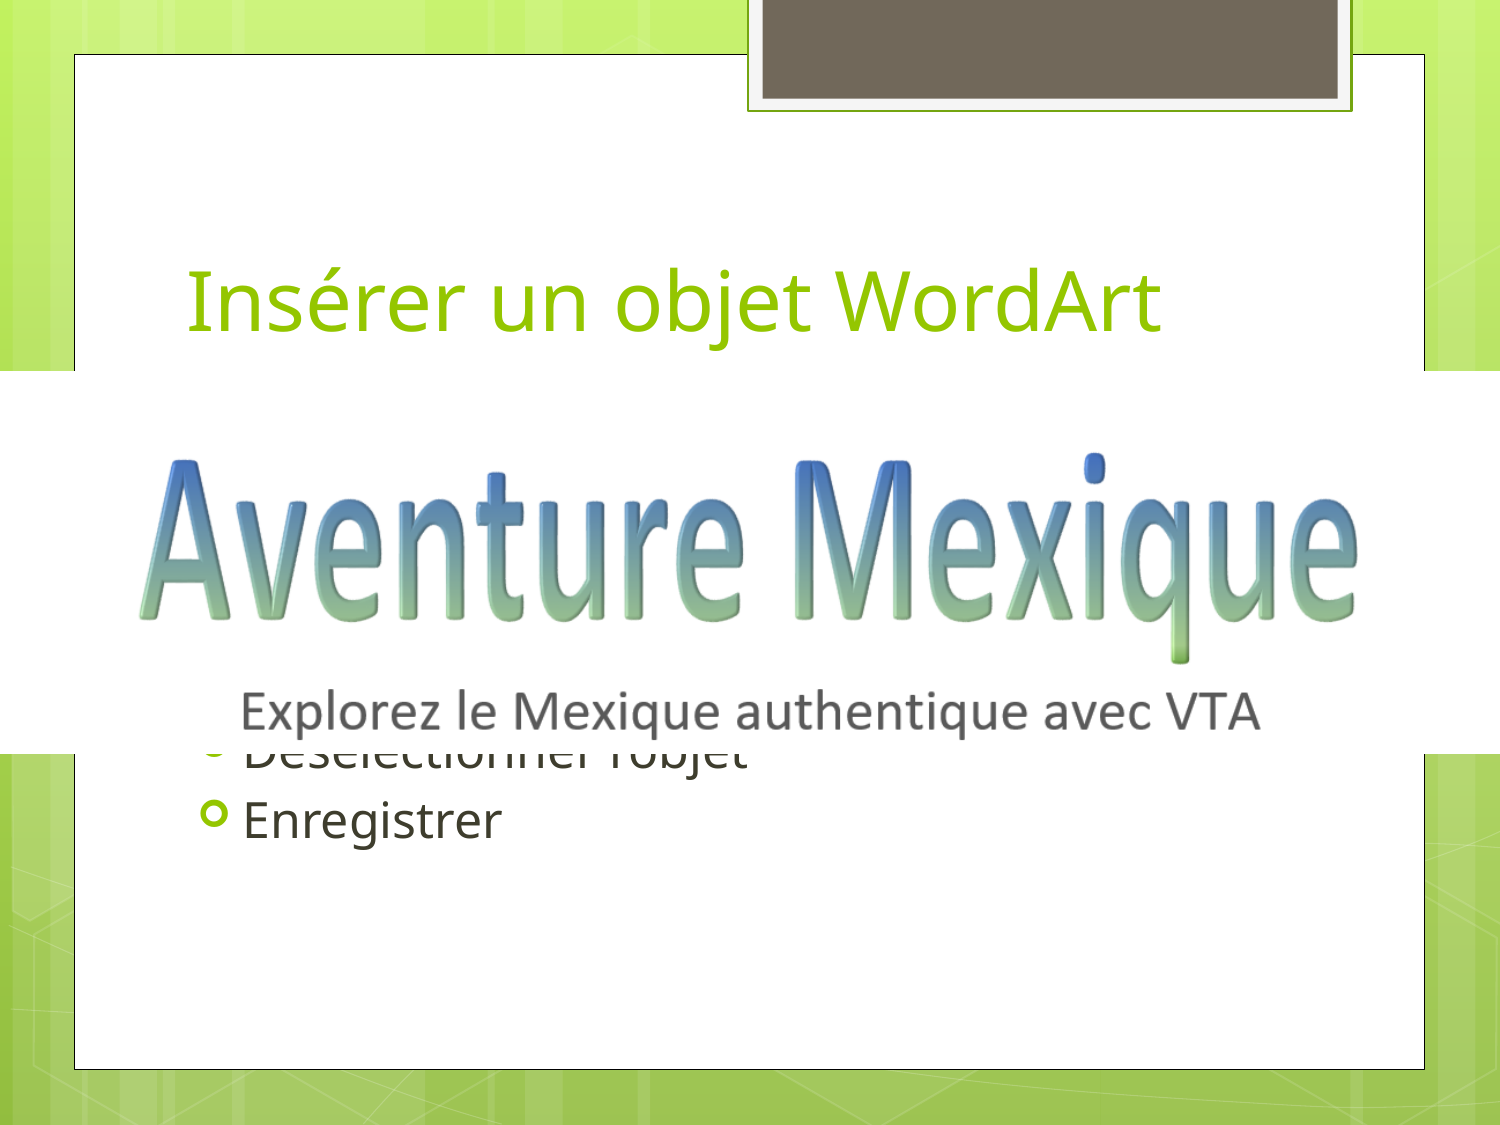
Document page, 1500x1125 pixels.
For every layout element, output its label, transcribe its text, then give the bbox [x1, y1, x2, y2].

title Insérer un objet WordArt [171, 168, 1324, 357]
picture [0, 370, 1500, 754]
list Appliquer la couleur Vert, Accentuation6, plus clair 40% Glisser le 2e curseur jusqu’à 90% vers la droite Fermer le panneau Désélectionner l’objet Enregistrer [171, 762, 1283, 957]
